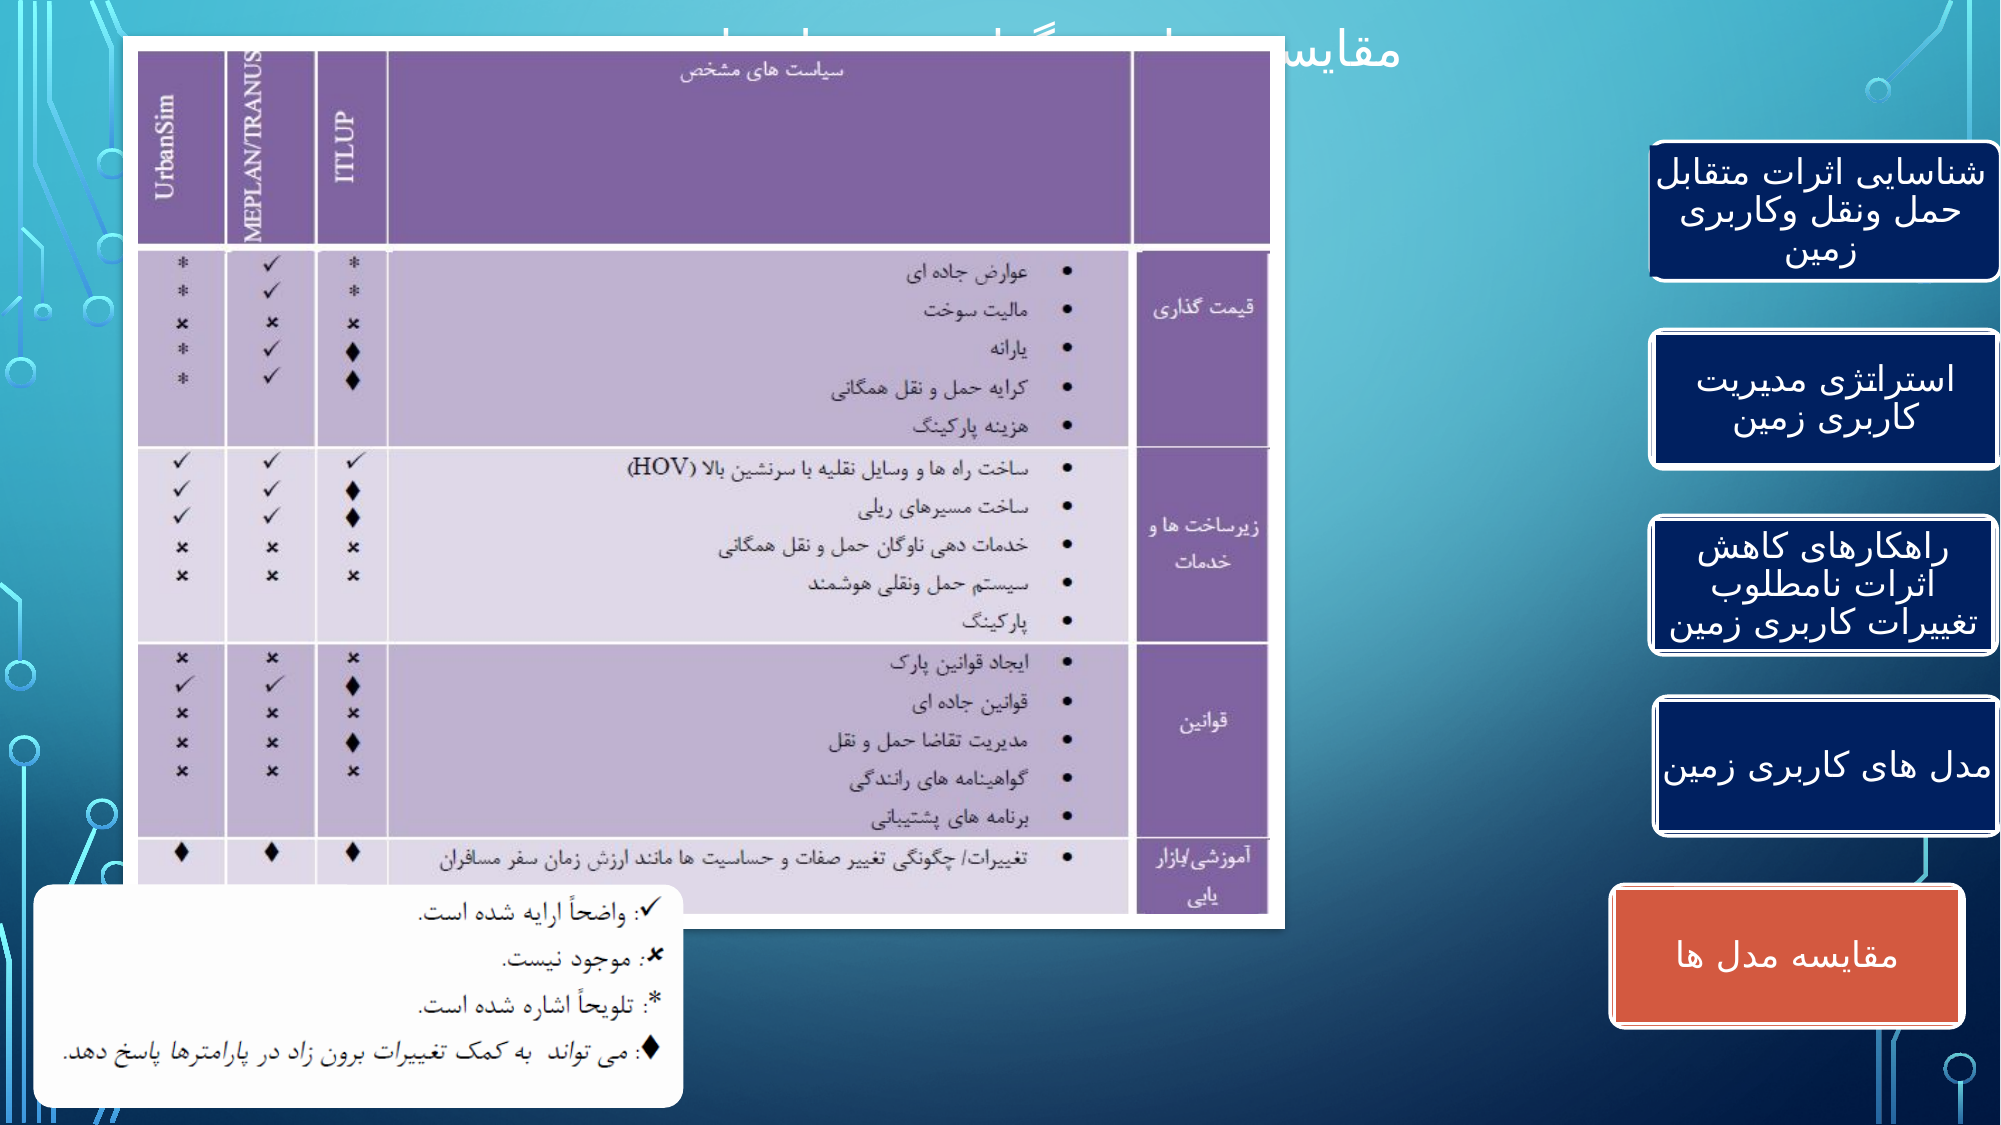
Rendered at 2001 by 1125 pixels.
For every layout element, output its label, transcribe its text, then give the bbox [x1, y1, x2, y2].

picture [33, 884, 684, 1109]
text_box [1649, 329, 2000, 470]
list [137, 50, 1271, 915]
title مقایسه سیاست گذاری درمدل ها [703, 0, 2000, 145]
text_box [1609, 884, 1965, 1028]
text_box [1649, 515, 1998, 656]
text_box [1649, 141, 2000, 281]
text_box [1653, 696, 2000, 836]
